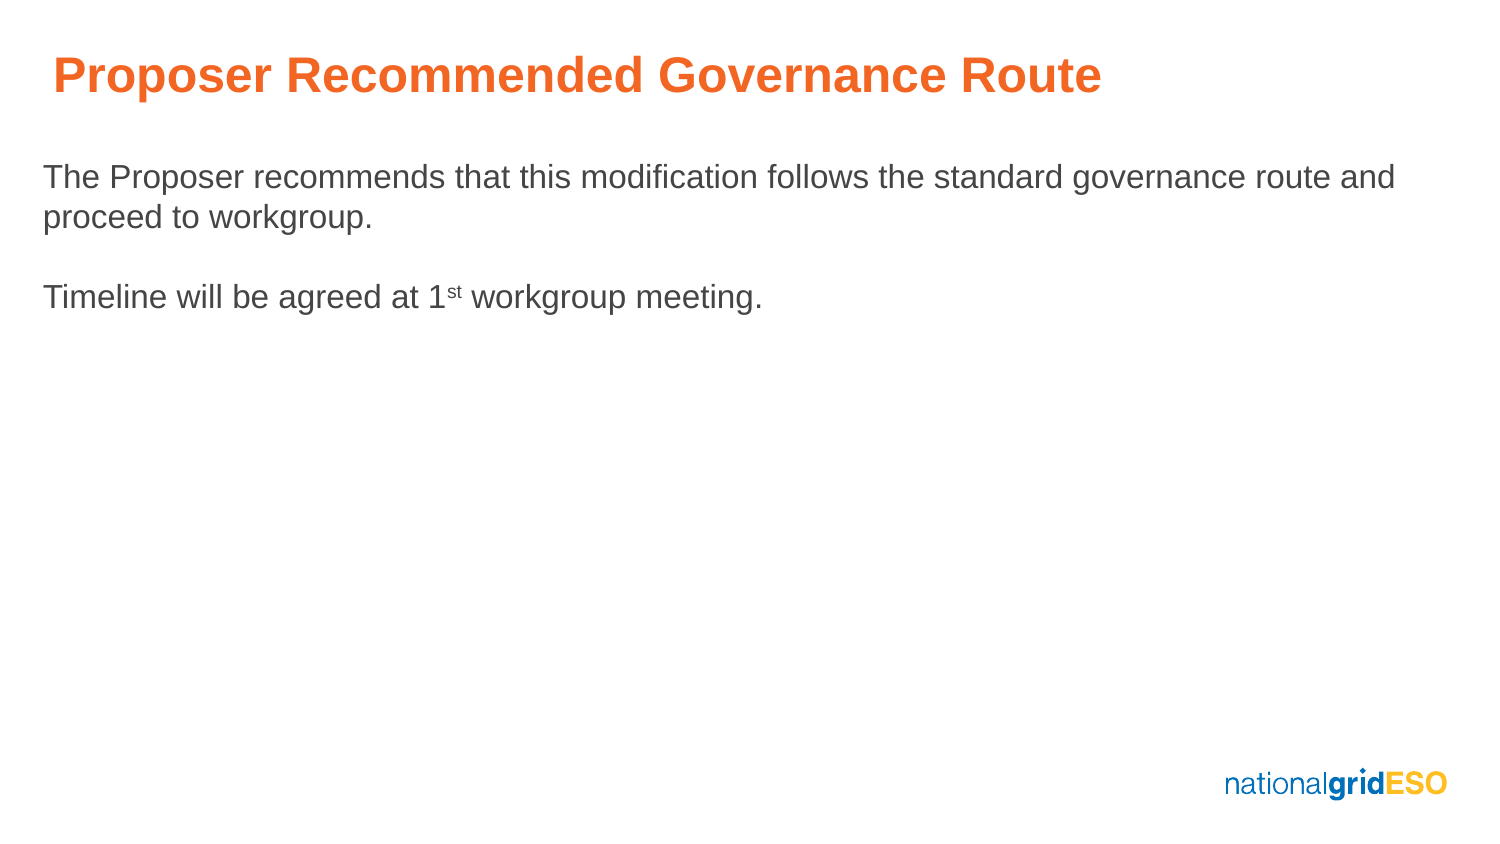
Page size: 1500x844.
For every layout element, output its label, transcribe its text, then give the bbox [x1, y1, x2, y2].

title Proposer Recommended Governance Route [53, 54, 1314, 103]
text_box The Proposer recommends that this modification follows the standard governance route and proceed to workgroup. Timeline will be agreed at 1st workgroup meeting. [42, 155, 1437, 316]
